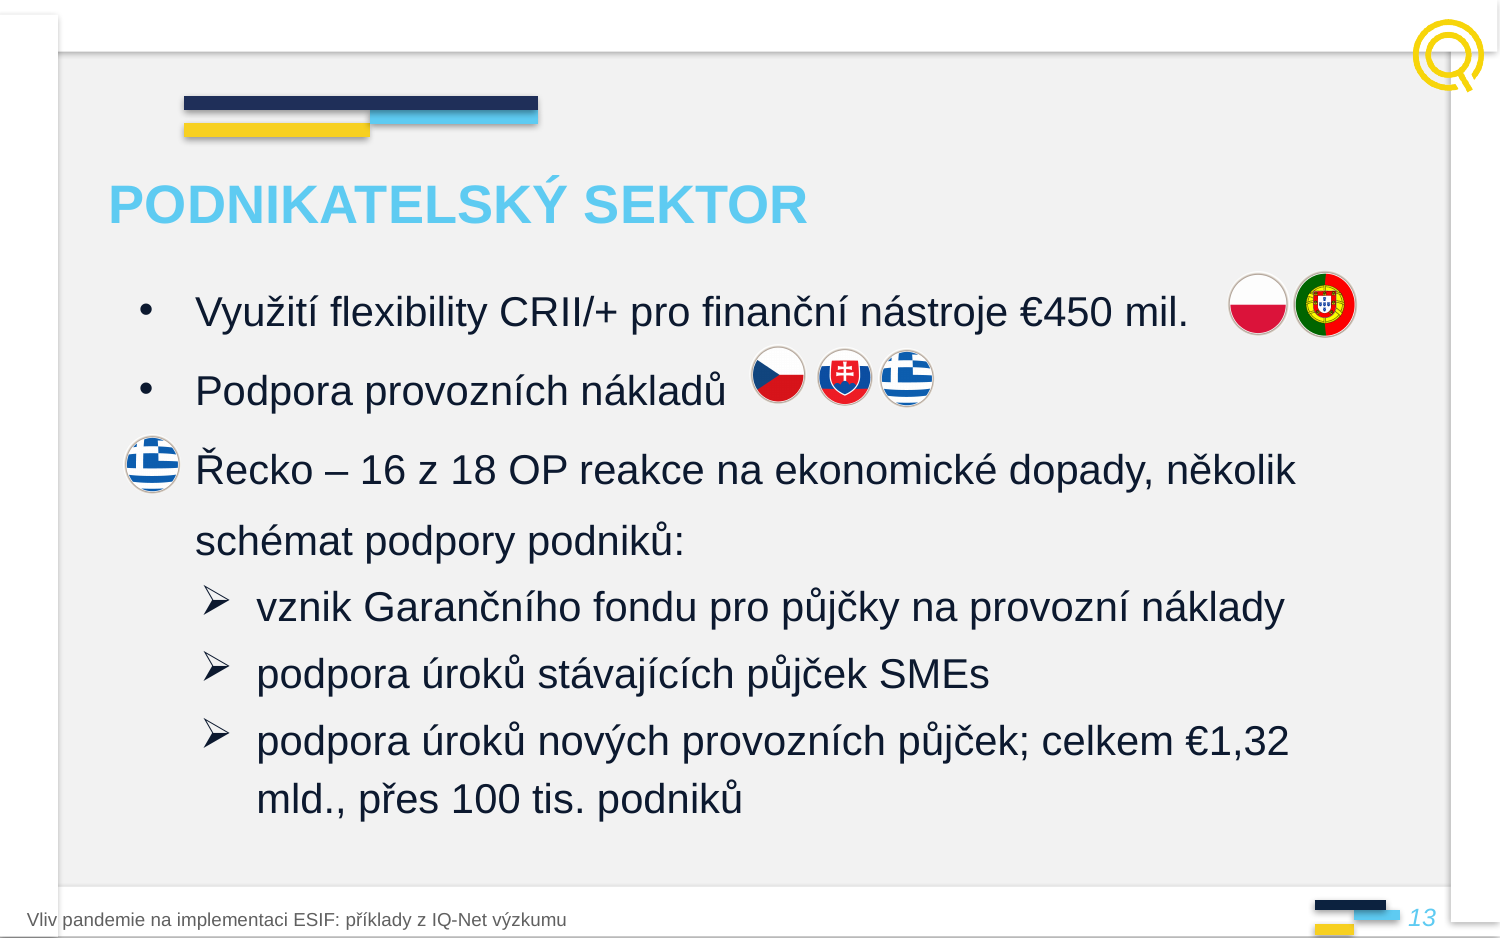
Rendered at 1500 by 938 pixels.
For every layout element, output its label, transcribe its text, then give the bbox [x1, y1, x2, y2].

picture [878, 348, 936, 408]
picture [816, 346, 874, 406]
slide_number 13 [1353, 893, 1451, 938]
picture [1226, 270, 1290, 337]
list Vliv pandemie na implementaci ESIF: příklady z IQ-Net výzkumu [12, 900, 721, 938]
picture [1292, 270, 1358, 338]
list Využití flexibility CRII/+ pro finanční nástroje €450 mil. Podpora provozních nákladů Řecko – 16 z 18 OP reakce na ekonomické dopady, několik schémat podpory podniků: vznik Garančního fondu pro půjčky na provozní náklady podpora úroků stávajících půjček SMEs podpora úroků nových provozních půjček; celkem €1,32 mld., přes 100 tis. podniků [123, 256, 1403, 869]
picture [1412, 19, 1490, 96]
list Podnikatelský sektor [94, 162, 1314, 248]
picture [123, 434, 181, 494]
picture [749, 344, 808, 404]
